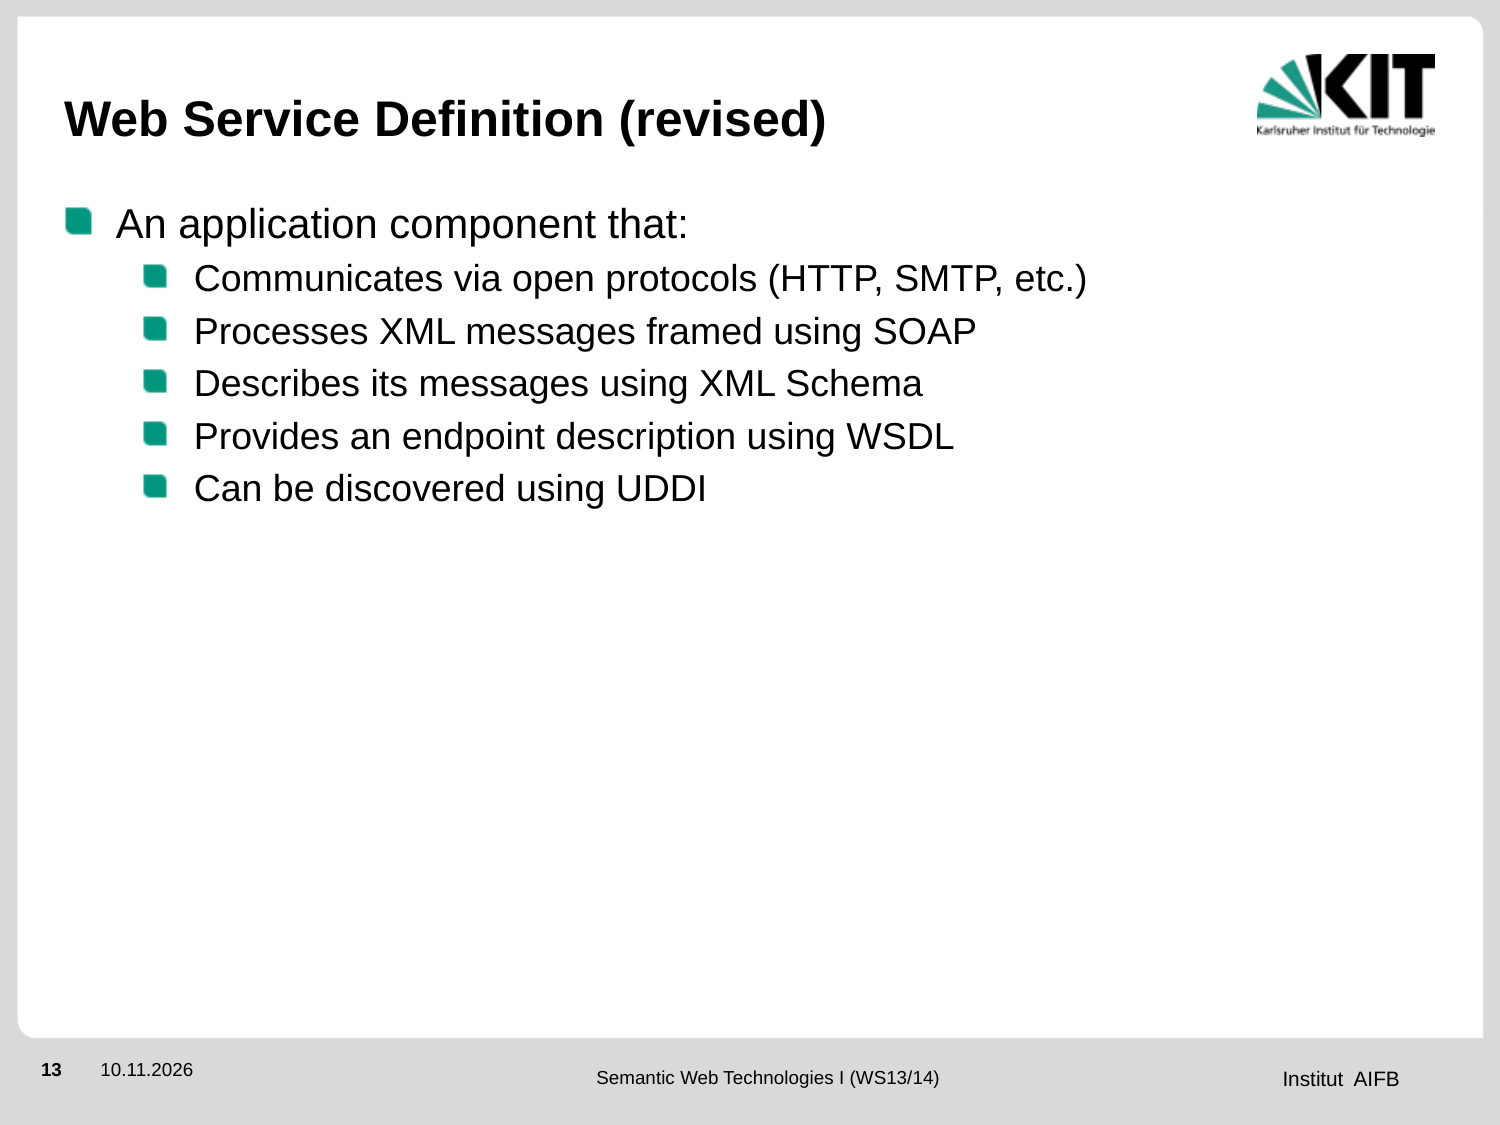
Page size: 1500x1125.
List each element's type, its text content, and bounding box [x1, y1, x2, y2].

list An application component that: Communicates via open protocols (HTTP, SMTP, etc.) Processes XML messages framed using SOAP Describes its messages using XML Schema Provides an endpoint description using WSDL Can be discovered using UDDI [64, 196, 1436, 1000]
picture [0, 0, 1500, 1125]
title Web Service Definition (revised) [64, 54, 1198, 147]
